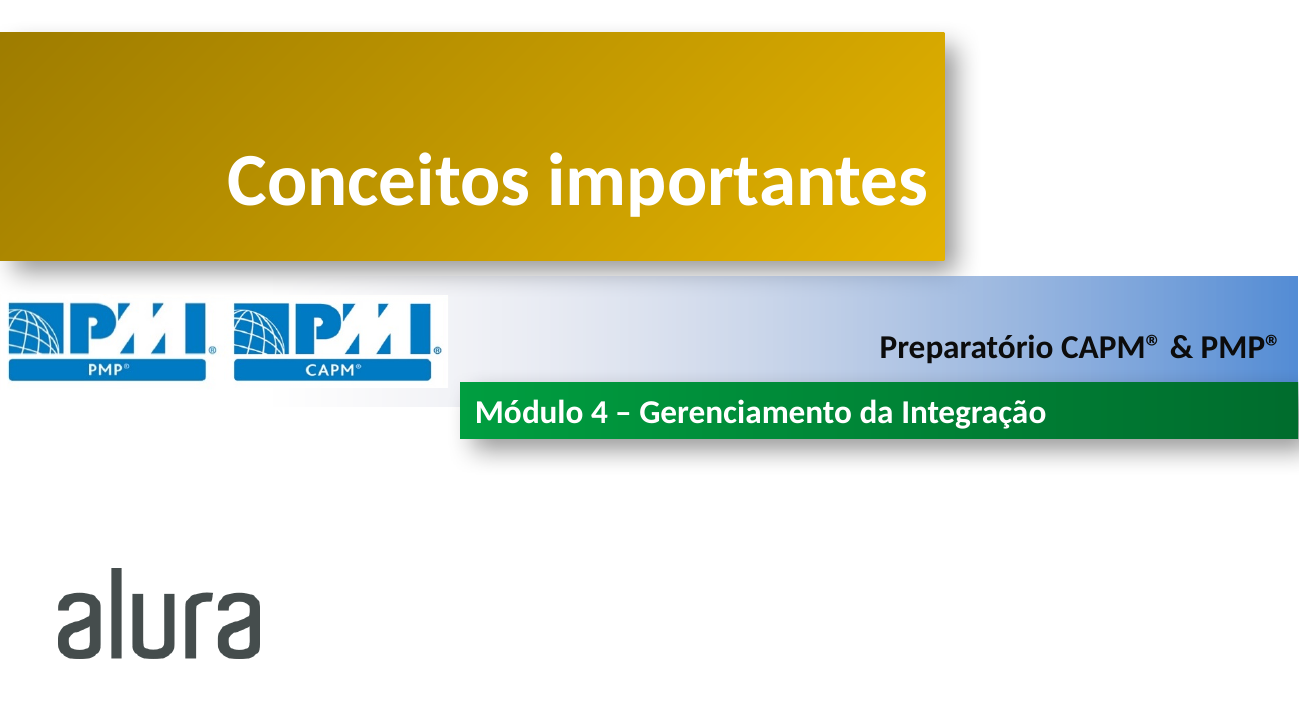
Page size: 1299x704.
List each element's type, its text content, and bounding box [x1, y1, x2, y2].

text_box [270, 276, 1298, 317]
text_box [0, 294, 449, 390]
text_box [270, 374, 1298, 407]
text_box Conceitos importantes [0, 32, 945, 261]
text_box Preparatório CAPM® & PMP® [452, 317, 1298, 374]
picture [58, 568, 260, 660]
text_box Módulo 4 – Gerenciamento da Integração [460, 382, 1299, 439]
